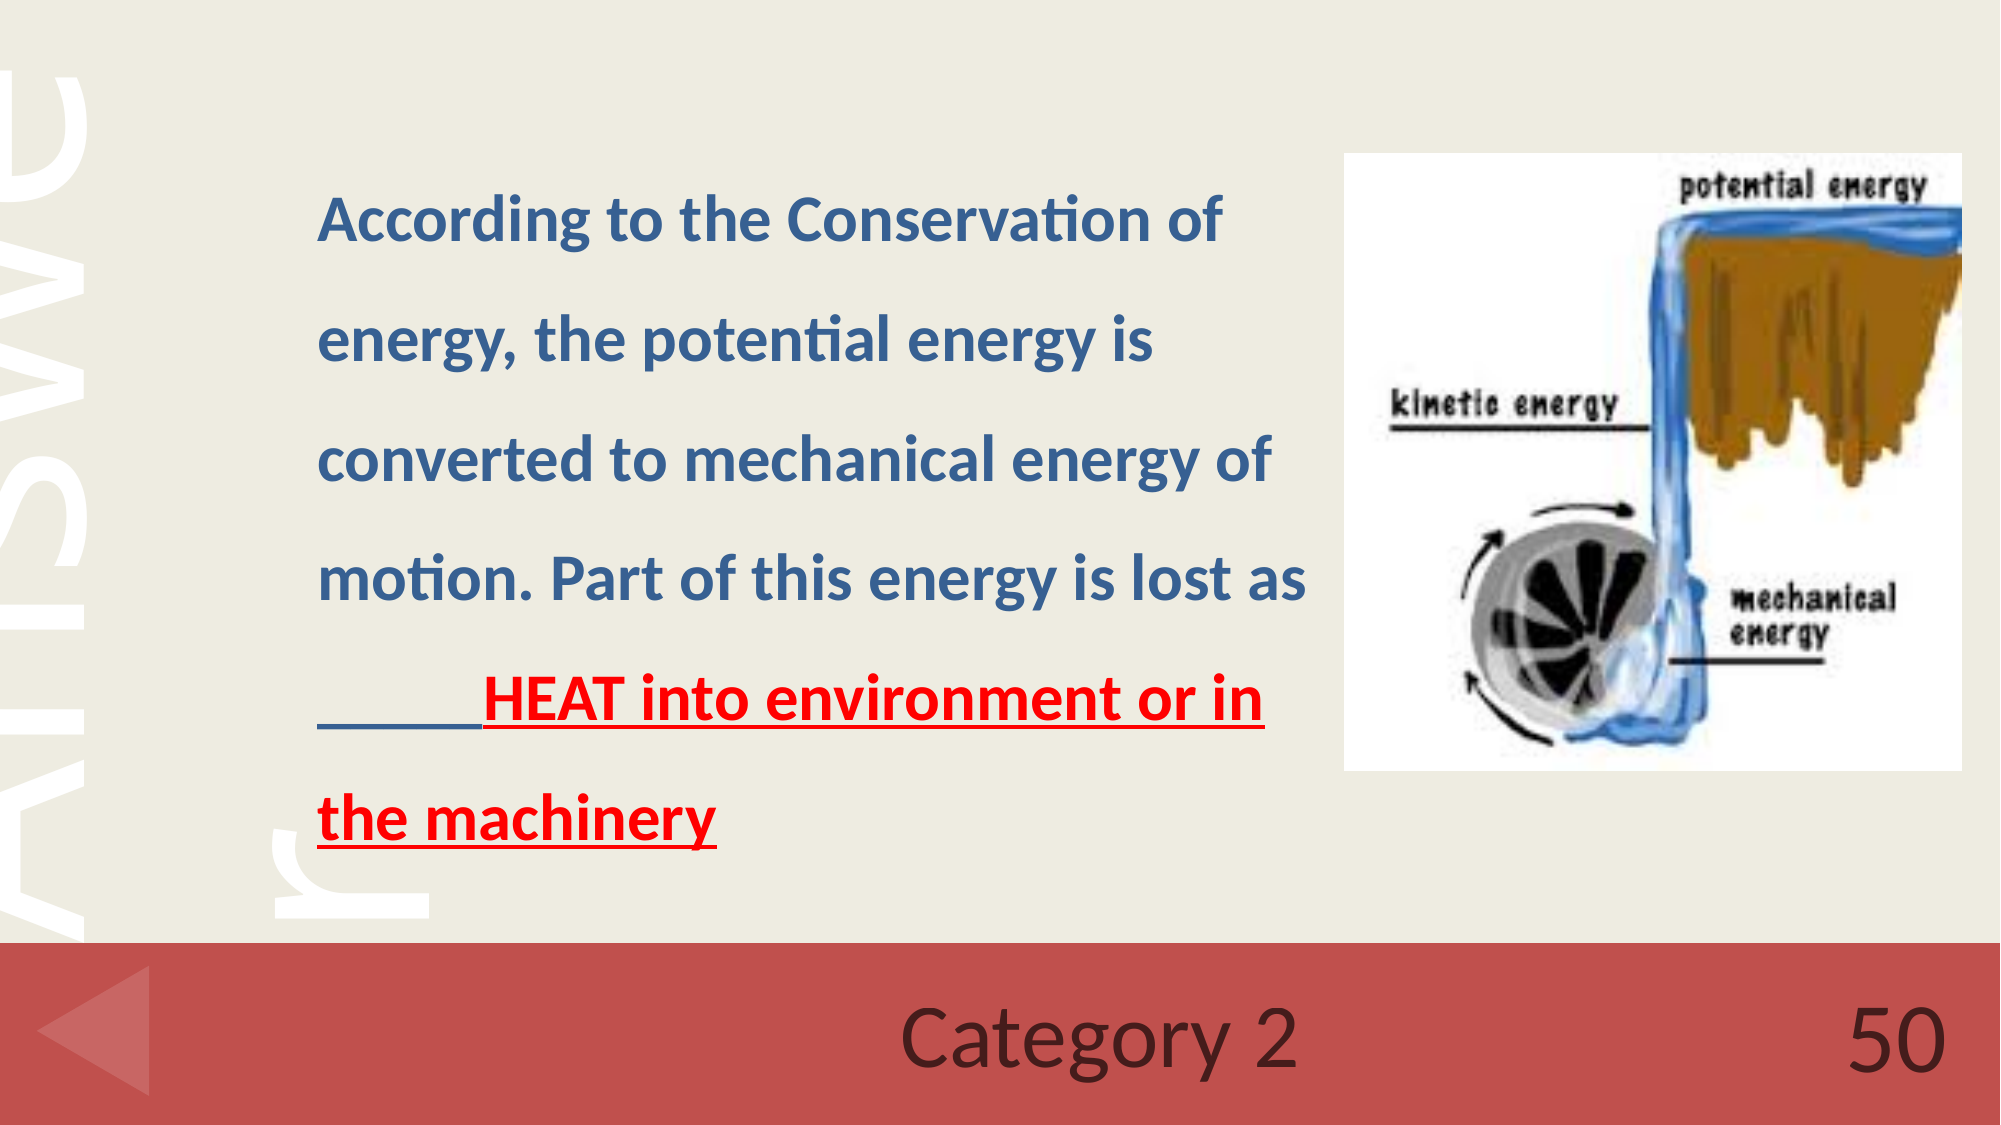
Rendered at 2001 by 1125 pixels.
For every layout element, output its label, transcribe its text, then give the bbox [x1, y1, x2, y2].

picture [1344, 153, 1962, 771]
list According to the Conservation of energy, the potential energy is converted to mechanical energy of motion. Part of this energy is lost as _____HEAT into environment or in the machinery [302, 138, 1386, 850]
title Category 2 [200, 937, 2000, 1125]
